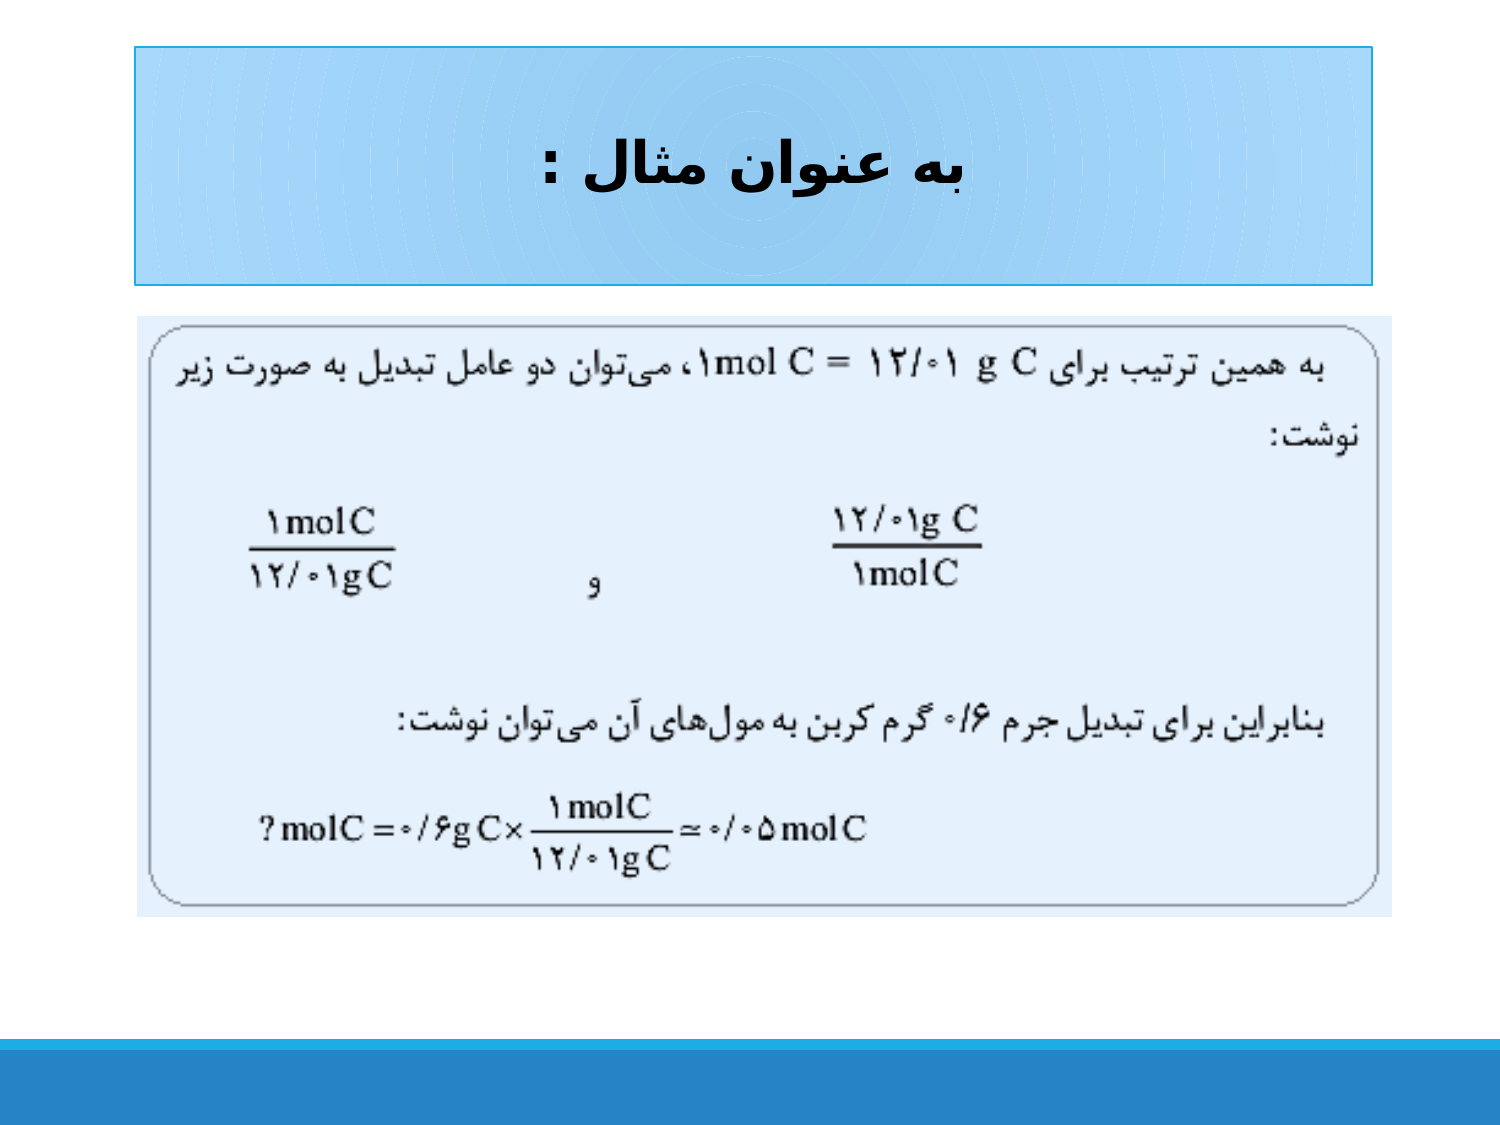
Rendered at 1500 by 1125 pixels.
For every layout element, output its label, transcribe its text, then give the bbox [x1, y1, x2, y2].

title به عنوان مثال : [134, 46, 1373, 286]
picture [136, 315, 1392, 917]
